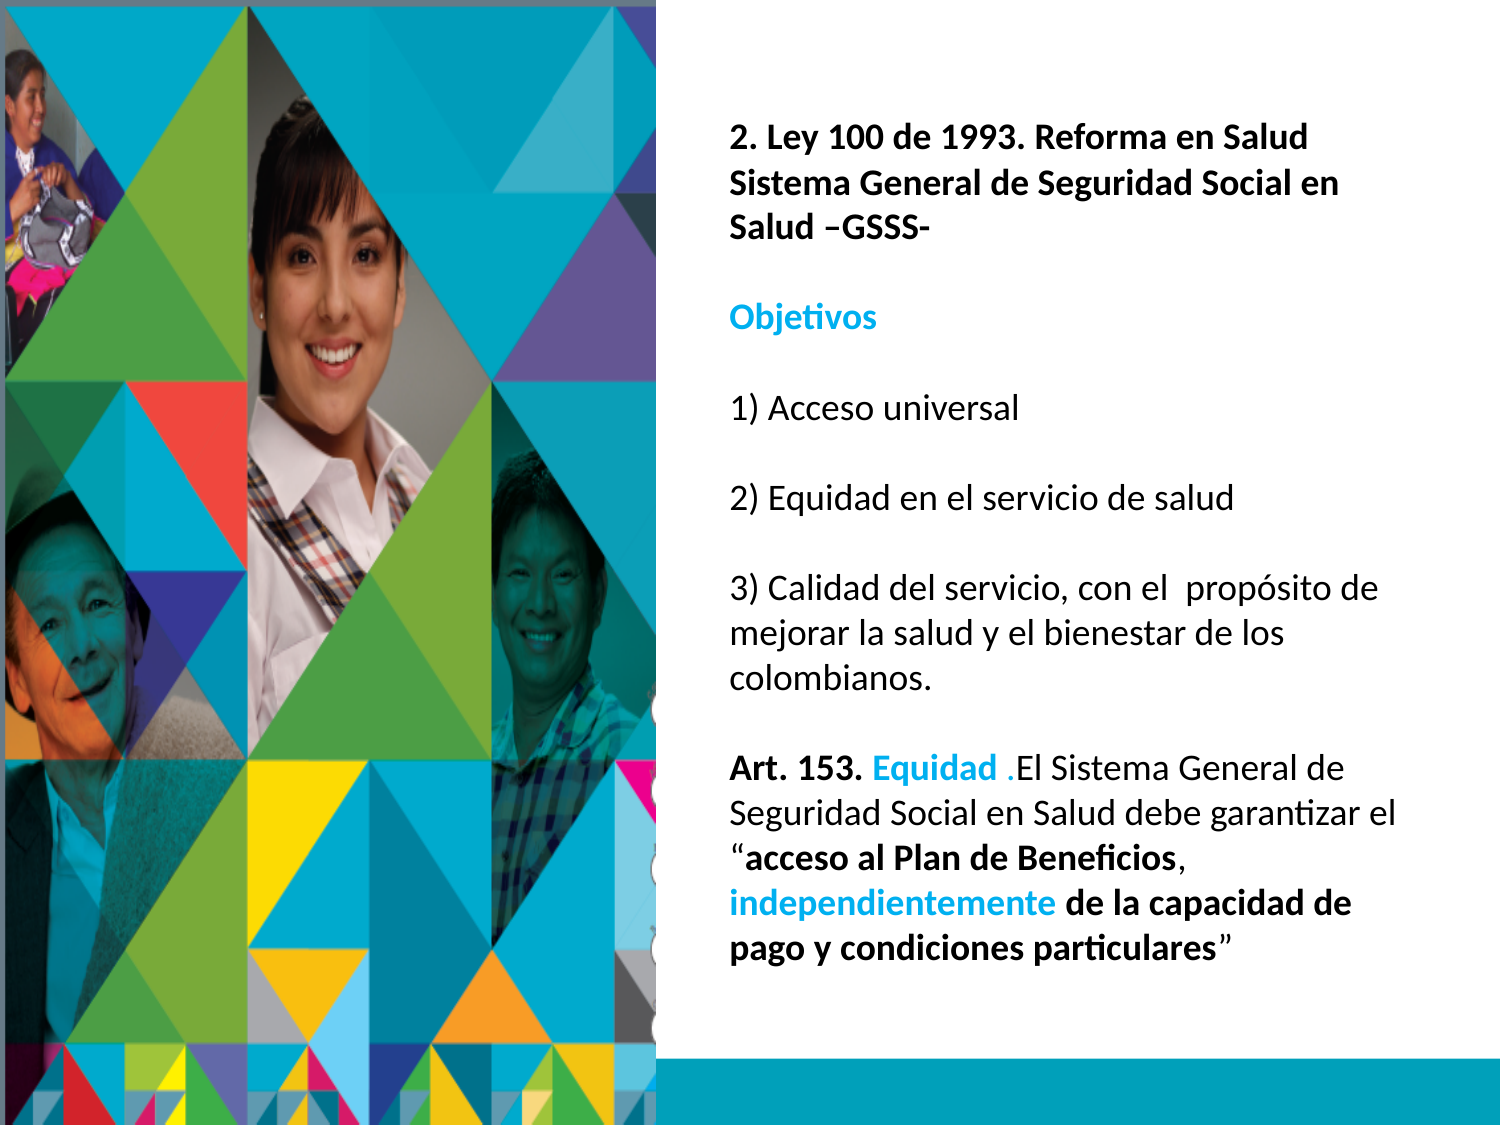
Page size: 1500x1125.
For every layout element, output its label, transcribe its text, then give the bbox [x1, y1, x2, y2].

text_box 2. Ley 100 de 1993. Reforma en Salud Sistema General de Seguridad Social en Salud –GSSS- Objetivos 1) Acceso universal 2) Equidad en el servicio de salud 3) Calidad del servicio, con el propósito de mejorar la salud y el bienestar de los colombianos. Art. 153. Equidad .El Sistema General de Seguridad Social en Salud debe garantizar el “acceso al Plan de Beneficios, independientemente de la capacidad de pago y condiciones particulares” [712, 117, 1437, 1007]
picture [0, 0, 656, 1125]
